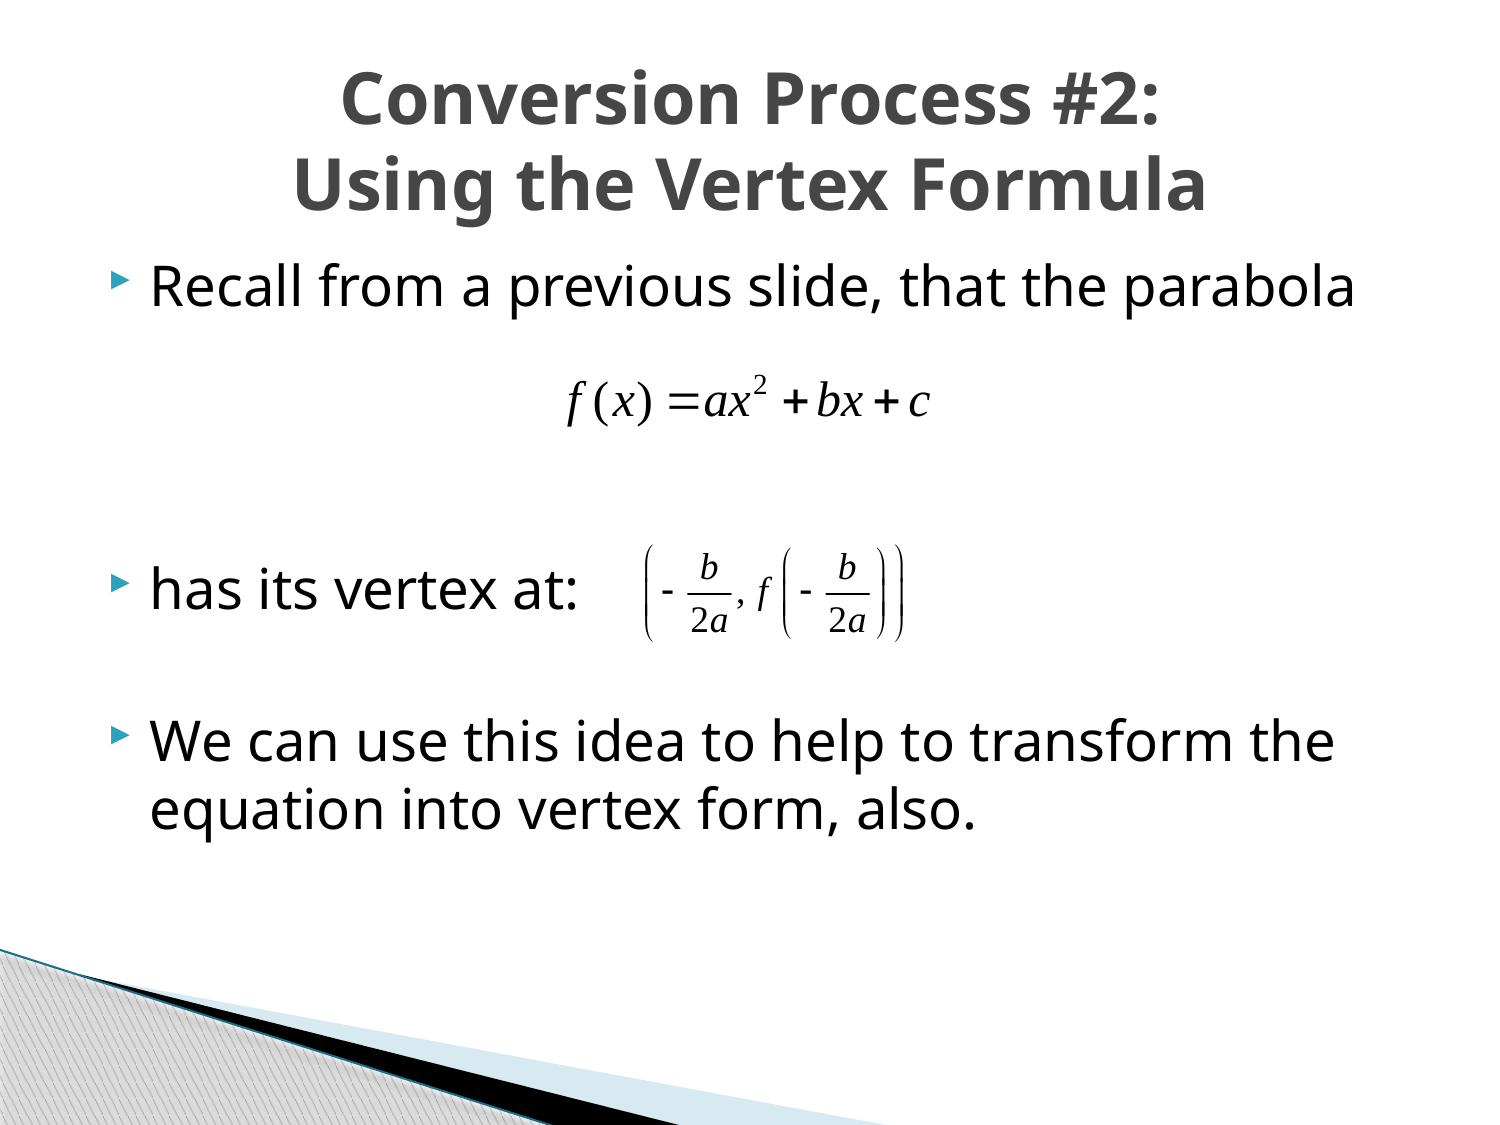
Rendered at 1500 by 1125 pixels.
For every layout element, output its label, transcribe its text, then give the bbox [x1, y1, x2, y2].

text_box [637, 537, 913, 651]
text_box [549, 362, 942, 438]
list Recall from a previous slide, that the parabola has its vertex at: We can use this idea to help to transform the equation into vertex form, also. [74, 242, 1426, 986]
title Conversion Process #2: Using the Vertex Formula [75, 45, 1425, 233]
